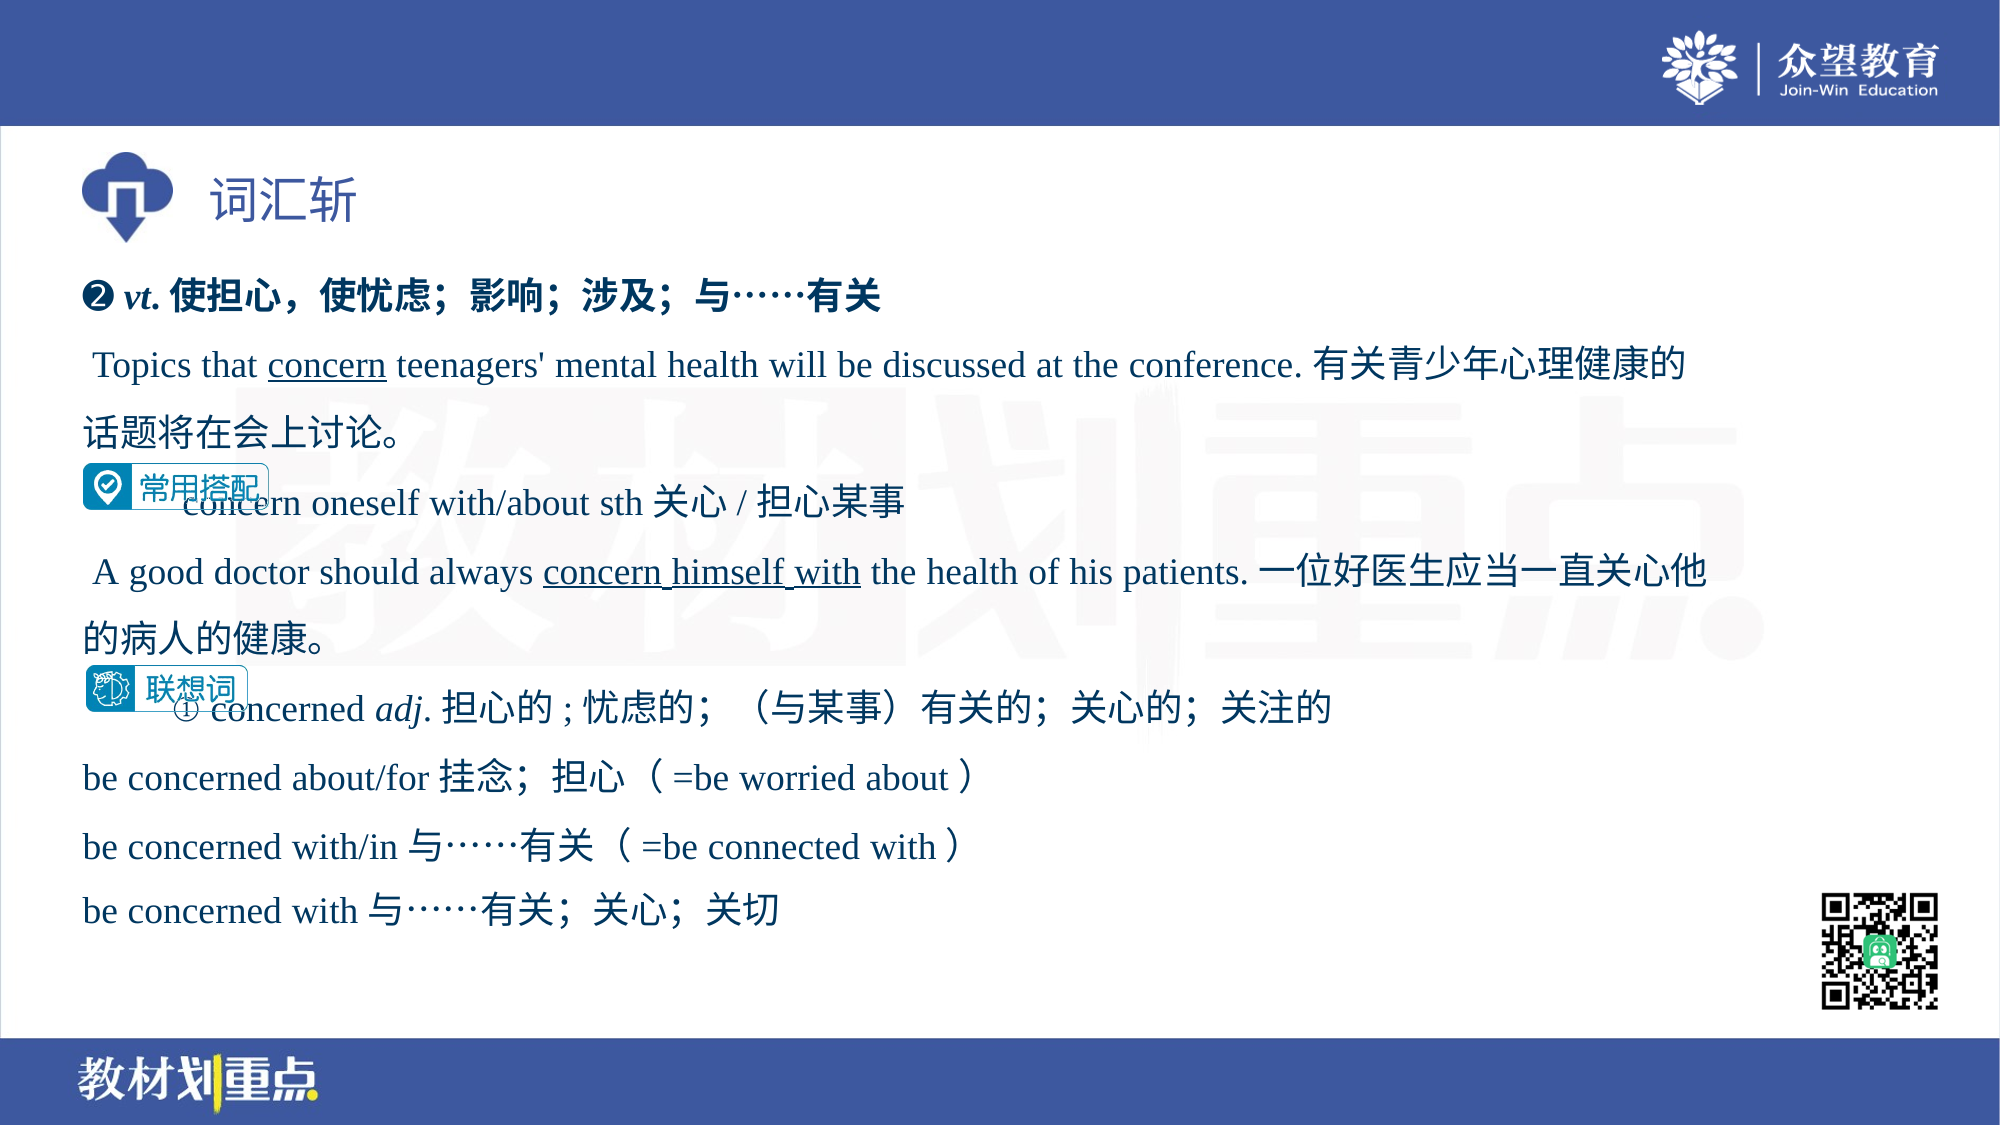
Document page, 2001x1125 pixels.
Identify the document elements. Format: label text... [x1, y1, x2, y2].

text_box ➋ vt.使担心，使忧虑；影响；涉及；与……有关 Topics that concern teenagers' mental health will be discussed at the conference.有关青少年心理健康的 话题将在会上讨论。 concern oneself with/about sth关心/担心某事 A good doctor should always concern himself with the health of his patients.一位好医生应当一直关心他 的病人的健康。 ① concerned adj.担心的;忧虑的；（与某事）有关的；关心的；关注的 be concerned about/for挂念；担心（=be worried about） be concerned with/in与……有关（=be connected with） be concerned with与……有关；关心；关切 [82, 248, 1817, 925]
picture [0, 0, 2000, 1125]
